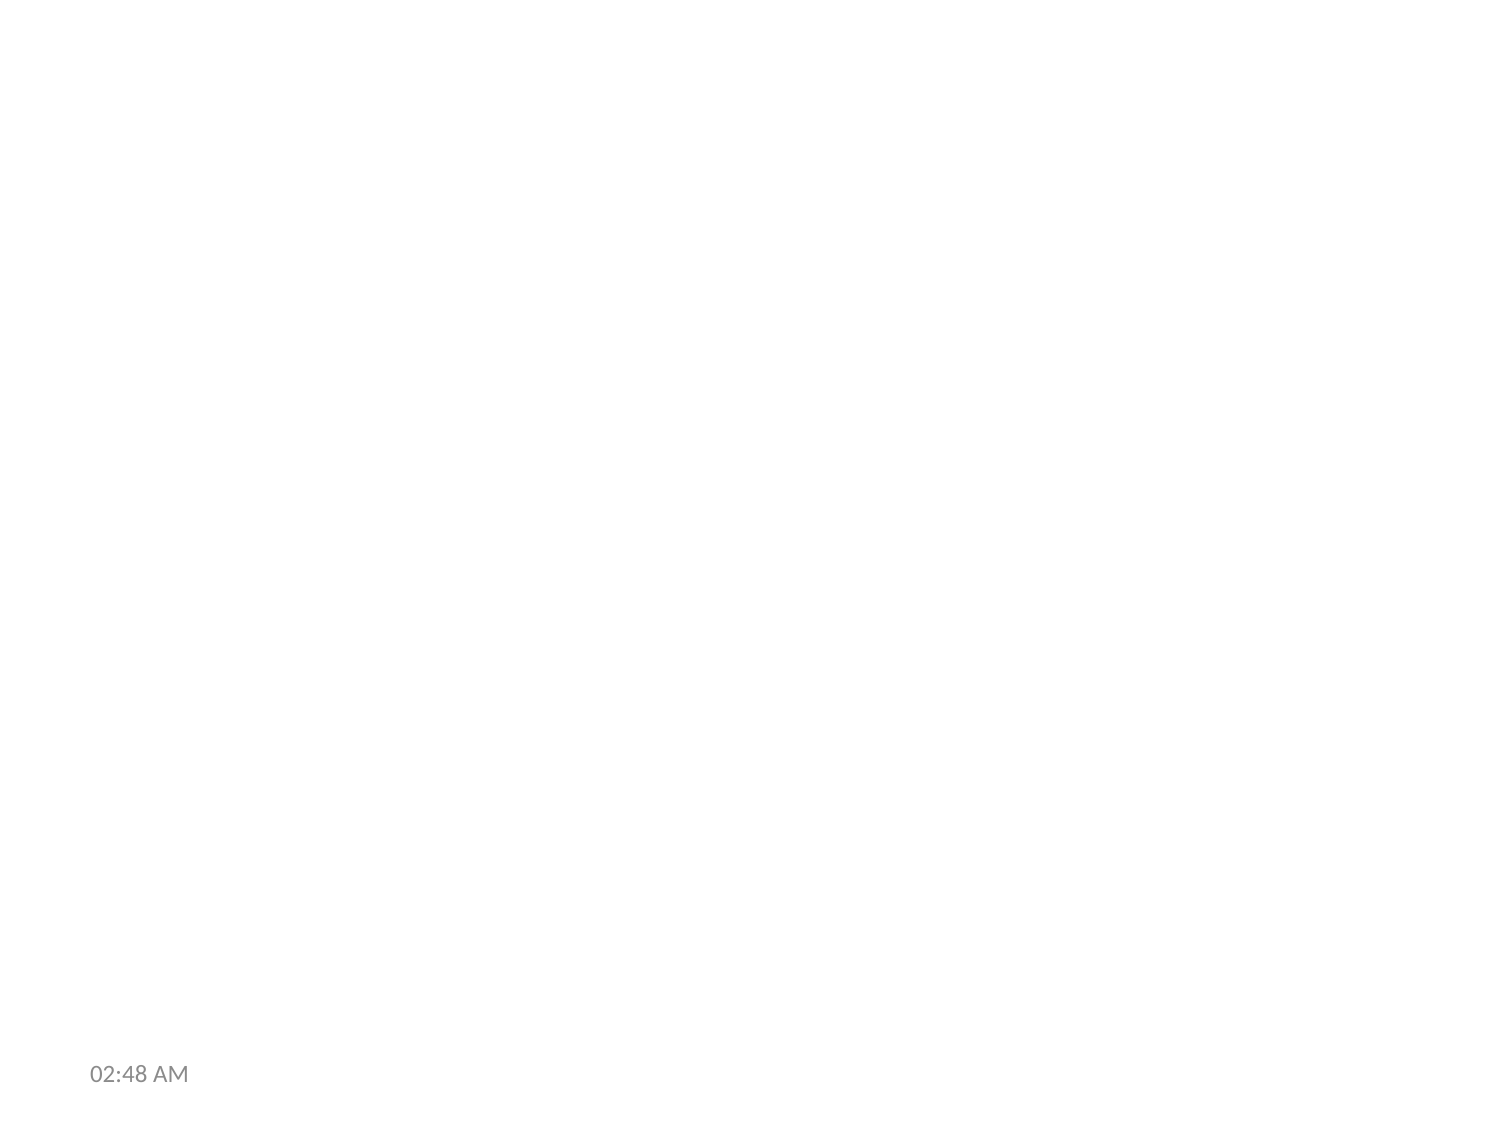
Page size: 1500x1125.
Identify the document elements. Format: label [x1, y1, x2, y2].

slide_number [75, 1042, 425, 1103]
